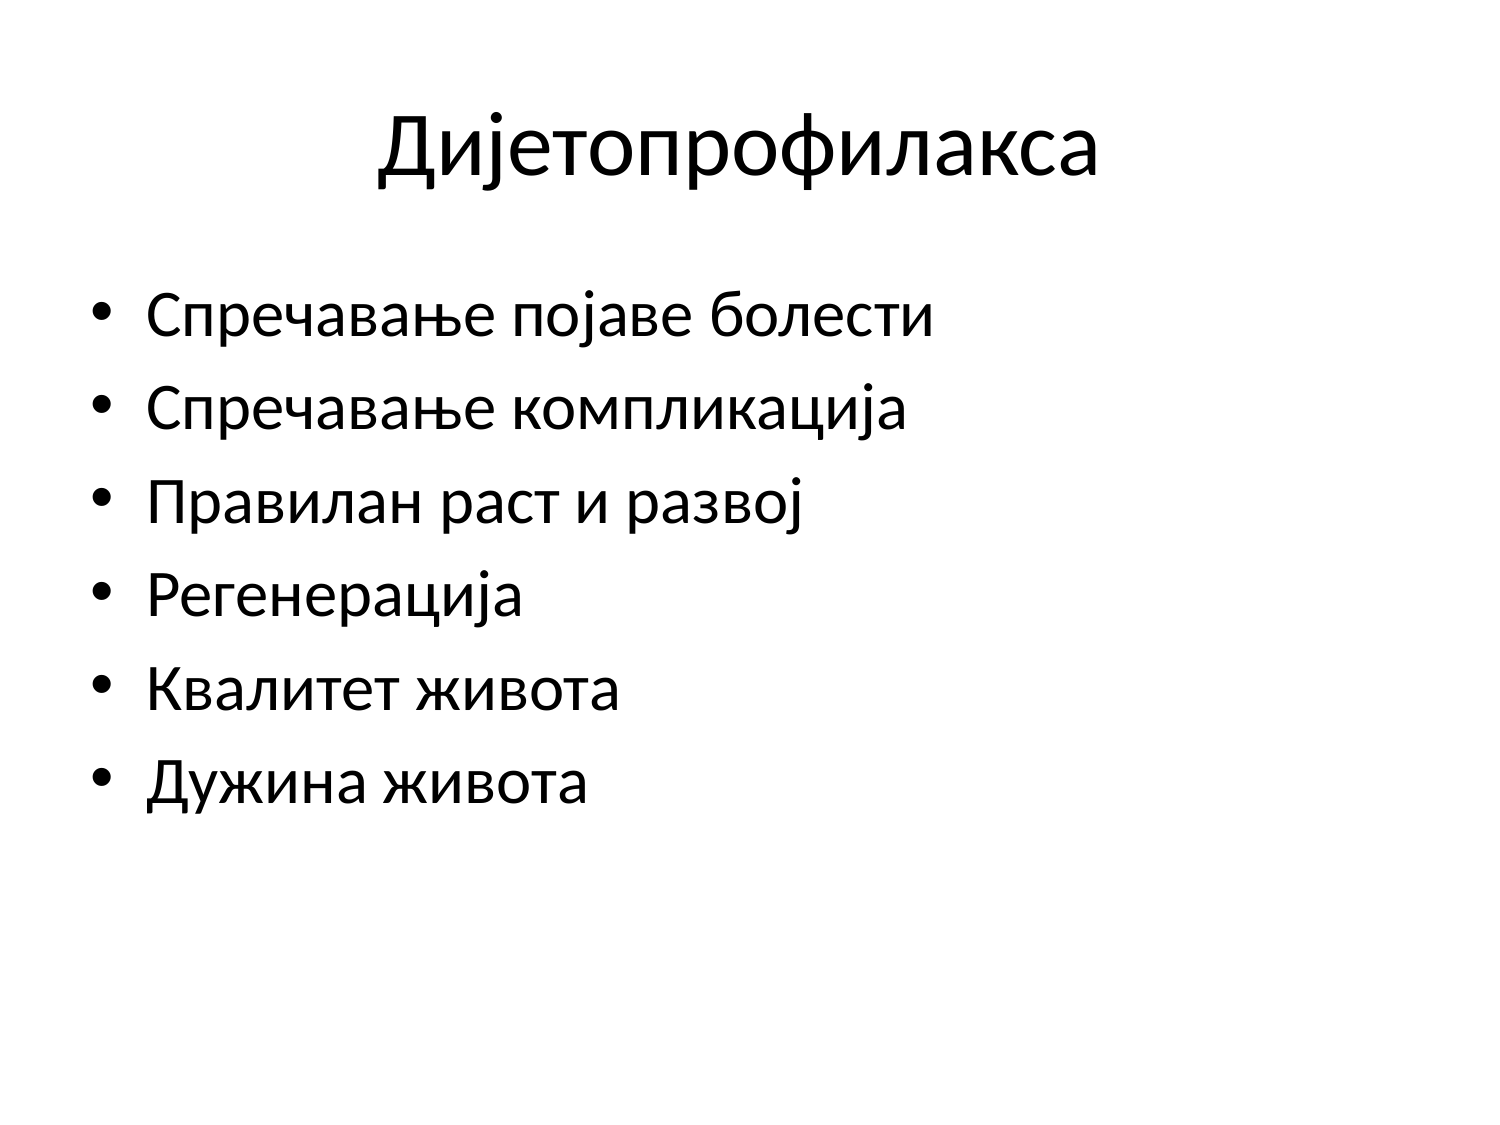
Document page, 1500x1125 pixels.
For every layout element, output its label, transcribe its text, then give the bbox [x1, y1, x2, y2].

list Спречавање појаве болести Спречавање компликација Правилан раст и развој Регенерација Квалитет живота Дужина живота [75, 262, 1425, 1005]
title Дијетопрофилакса [75, 45, 1425, 233]
